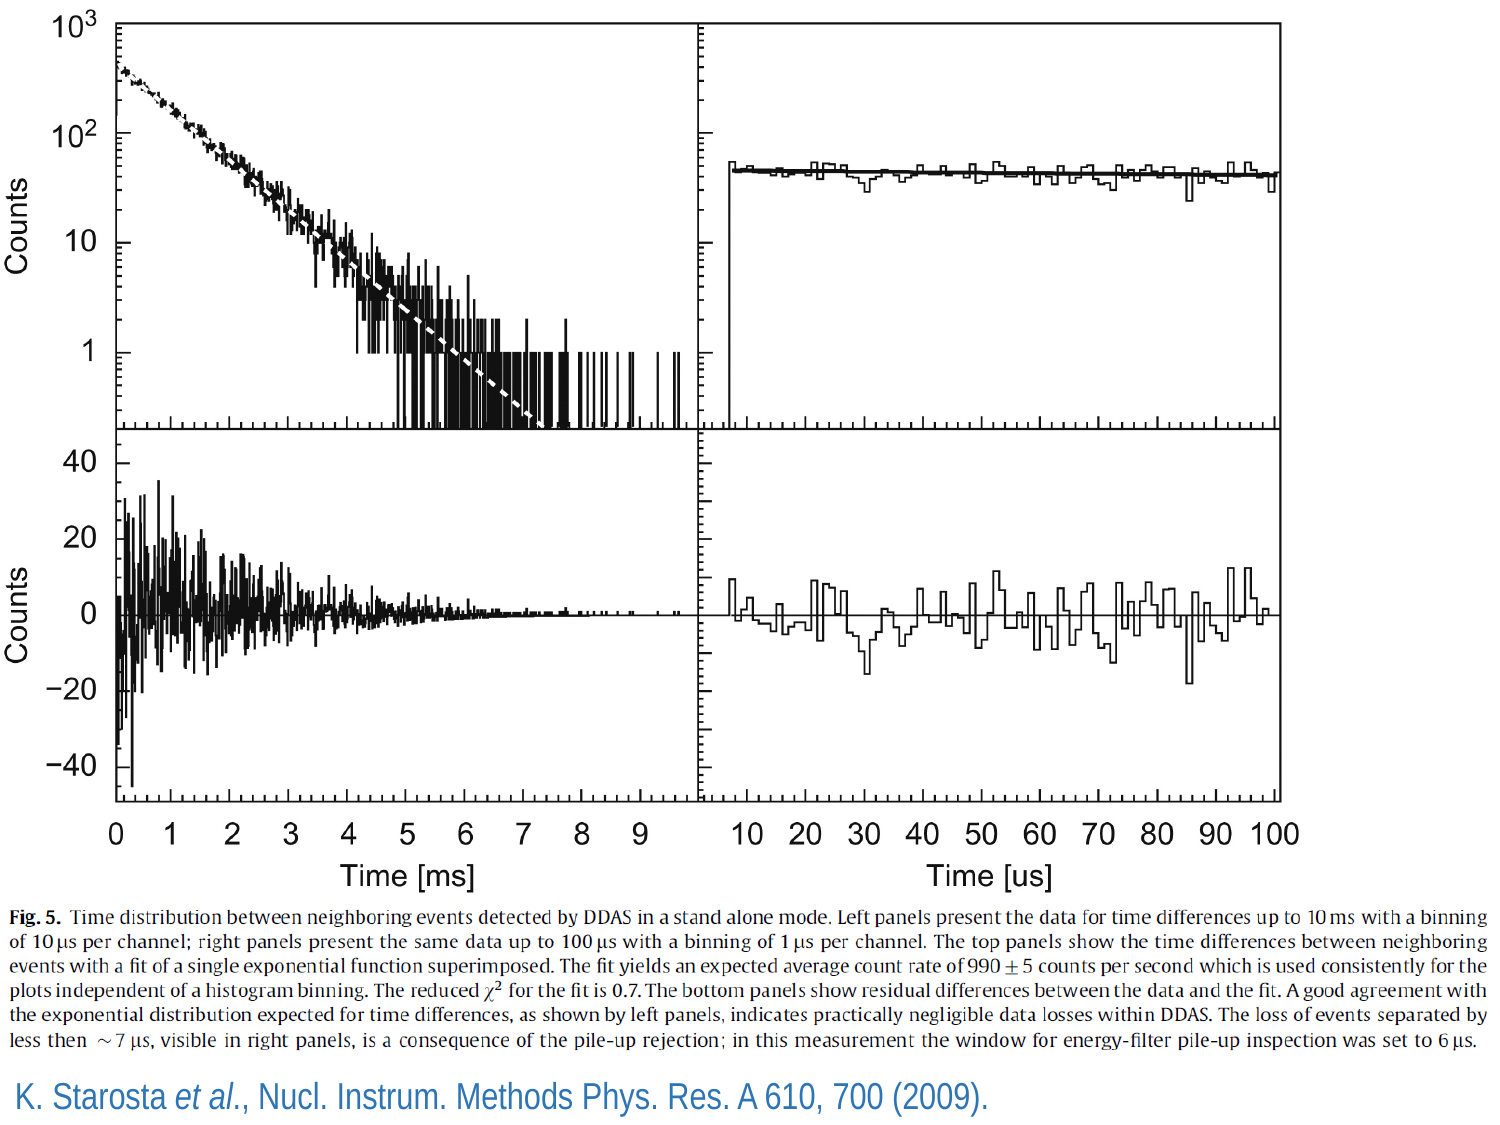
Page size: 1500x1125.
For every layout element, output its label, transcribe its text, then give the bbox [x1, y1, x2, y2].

text_box K. Starosta et al., Nucl. Instrum. Methods Phys. Res. A 610, 700 (2009). [0, 1065, 1119, 1125]
picture [0, 0, 1500, 1065]
